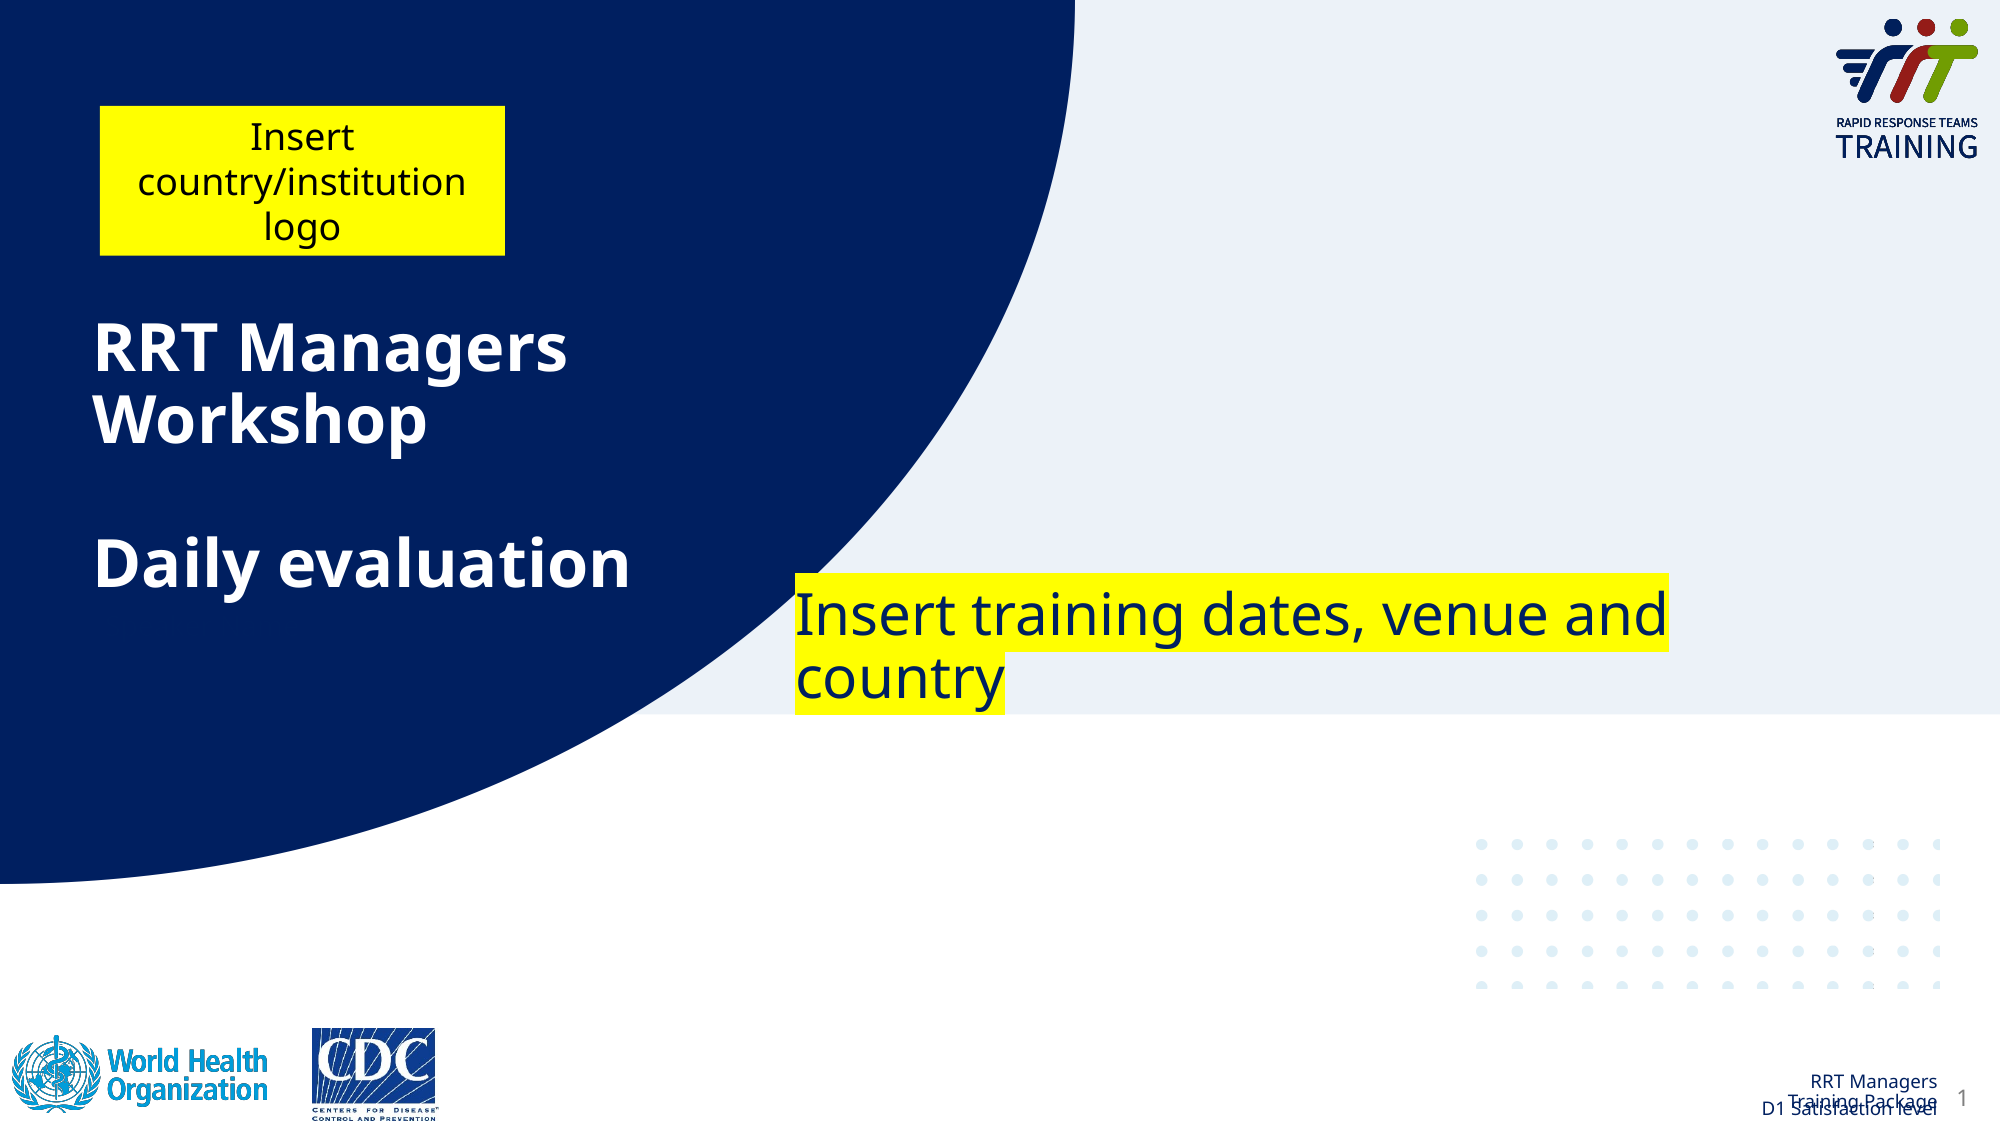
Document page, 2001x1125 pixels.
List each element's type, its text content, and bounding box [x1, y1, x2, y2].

picture [46, 1056, 54, 1062]
text_box Insert country/institution logo [99, 105, 505, 256]
picture [312, 1028, 439, 1121]
picture [12, 1083, 48, 1113]
picture [0, 0, 1075, 884]
picture [1476, 839, 1940, 989]
picture [71, 1053, 90, 1091]
picture [34, 1054, 43, 1078]
picture [30, 1083, 37, 1091]
list Insert training dates, venue and country [786, 572, 1879, 724]
picture [1835, 19, 1978, 167]
picture [50, 1108, 62, 1113]
picture [22, 1062, 26, 1077]
picture [36, 1088, 78, 1105]
title RRT Managers Workshop Daily evaluation​ [84, 259, 930, 657]
picture [24, 1054, 36, 1087]
picture [40, 1062, 47, 1070]
picture [59, 1035, 267, 1113]
picture [12, 1035, 54, 1068]
text_box Speaker Name [97, 562, 415, 656]
